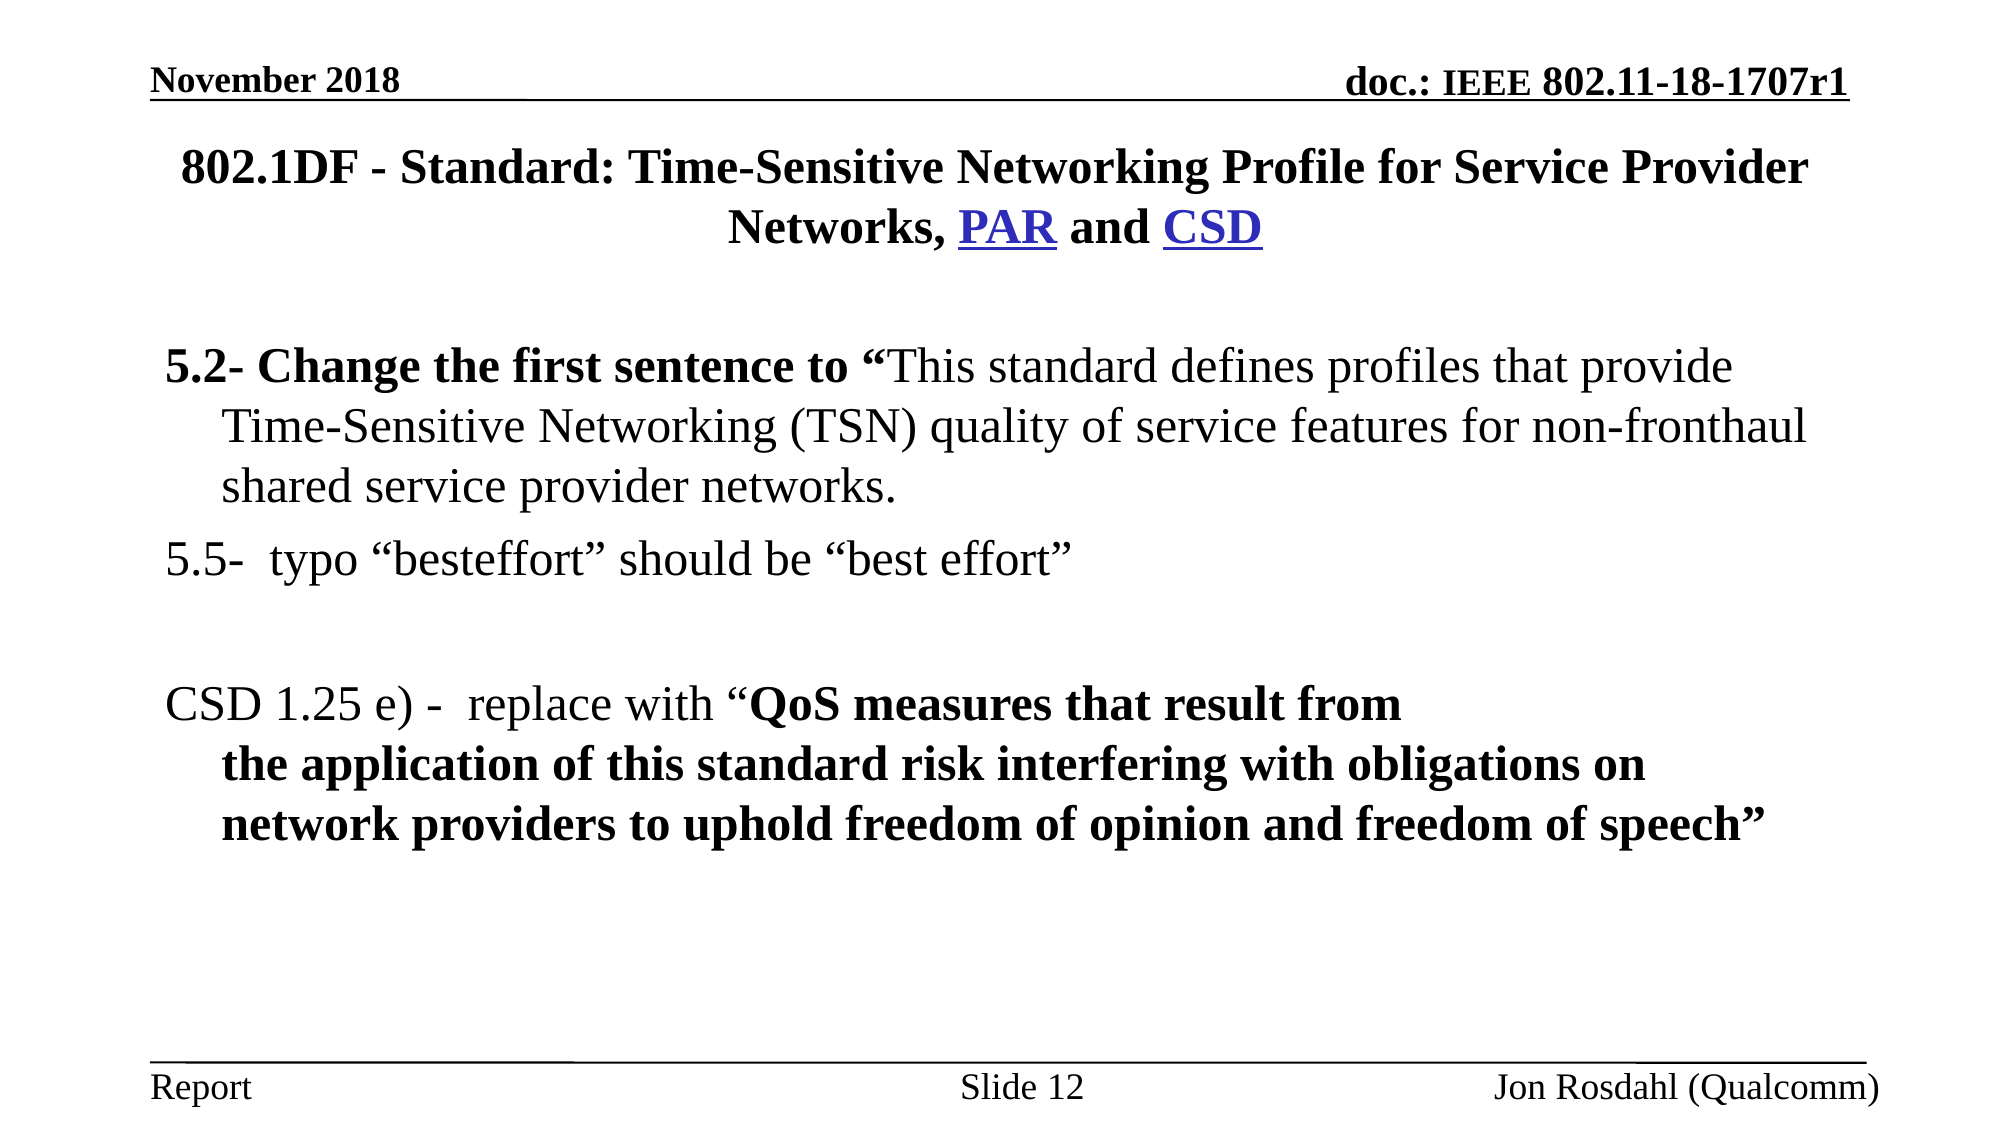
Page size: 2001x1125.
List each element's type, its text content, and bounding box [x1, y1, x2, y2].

list 5.2- Change the first sentence to “This standard defines profiles that provide Time-Sensitive Networking (TSN) quality of service features for non-fronthaul shared service provider networks. 5.5- typo “besteffort” should be “best effort” CSD 1.25 e) - replace with “QoS measures that result from the application of this standard risk interfering with obligations on network providers to uphold freedom of opinion and freedom of speech” [149, 324, 1850, 1000]
title 802.1DF - Standard: Time-Sensitive Networking Profile for Service Provider Networks, PAR and CSD [145, 124, 1846, 263]
footer Jon Rosdahl (Qualcomm) [1436, 1061, 1881, 1108]
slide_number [149, 49, 431, 100]
slide_number Slide 12 [950, 1061, 1095, 1125]
